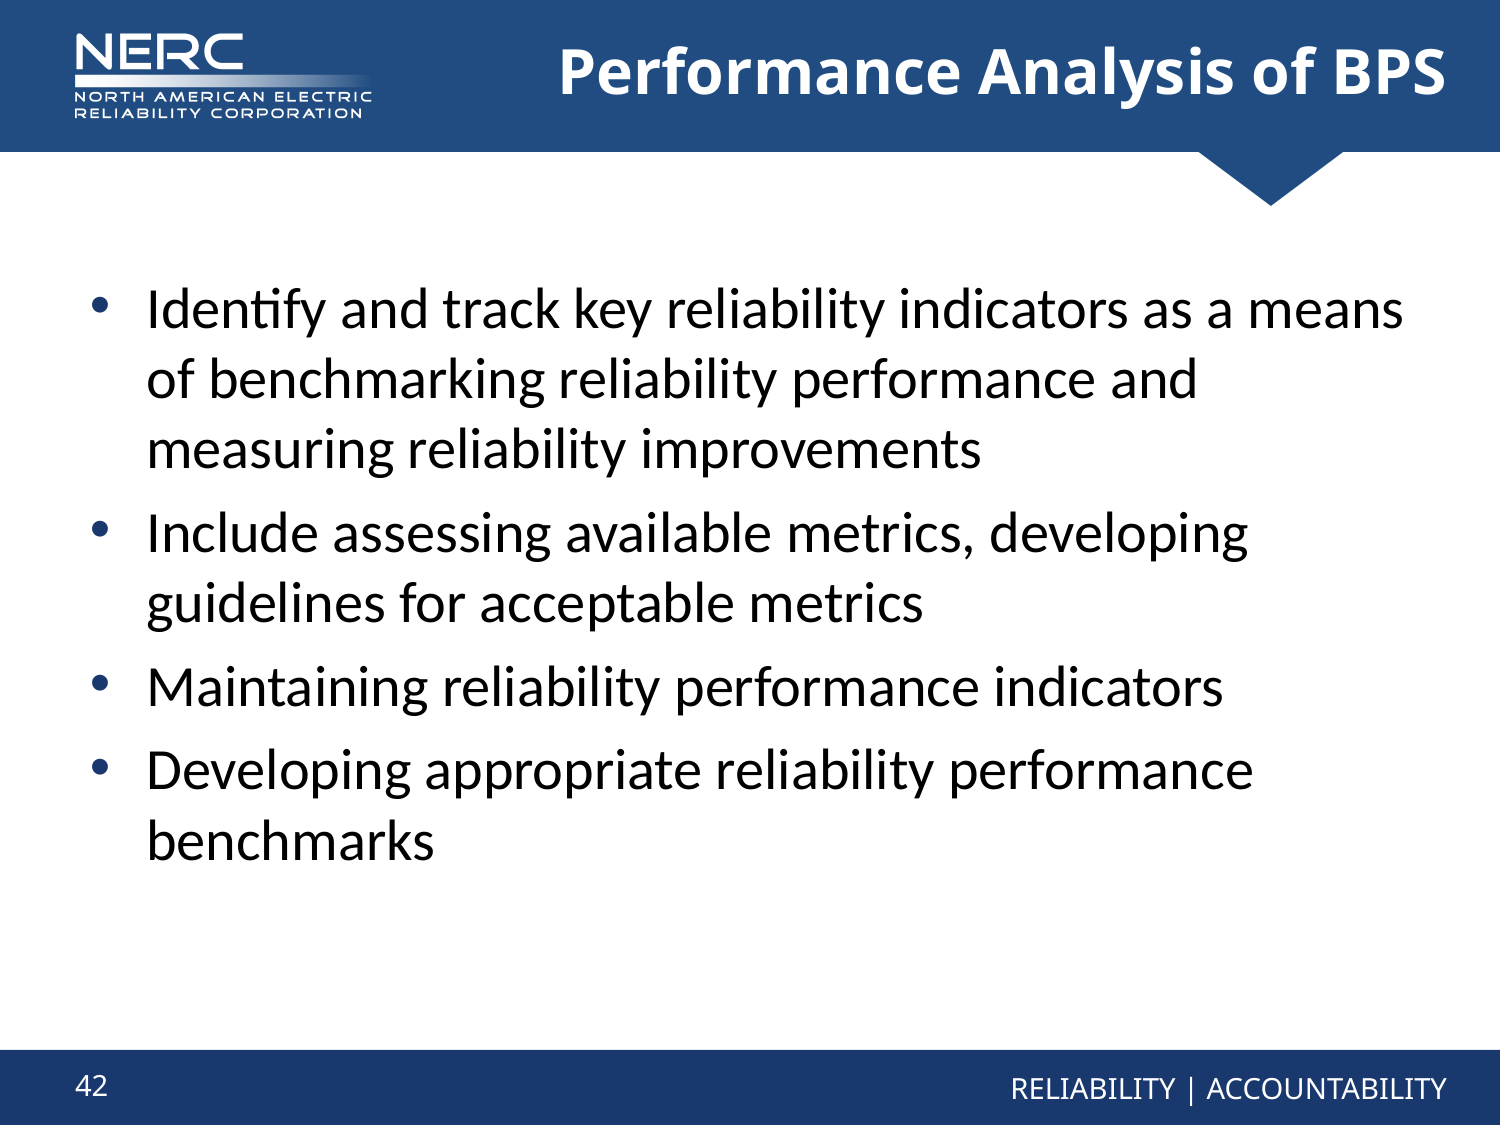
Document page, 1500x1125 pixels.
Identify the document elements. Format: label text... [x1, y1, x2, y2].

picture [0, 0, 1500, 206]
list Identify and track key reliability indicators as a means of benchmarking reliability performance and measuring reliability improvements Include assessing available metrics, developing guidelines for acceptable metrics Maintaining reliability performance indicators Developing appropriate reliability performance benchmarks [75, 262, 1425, 1005]
title Performance Analysis of BPS [362, 24, 1463, 133]
